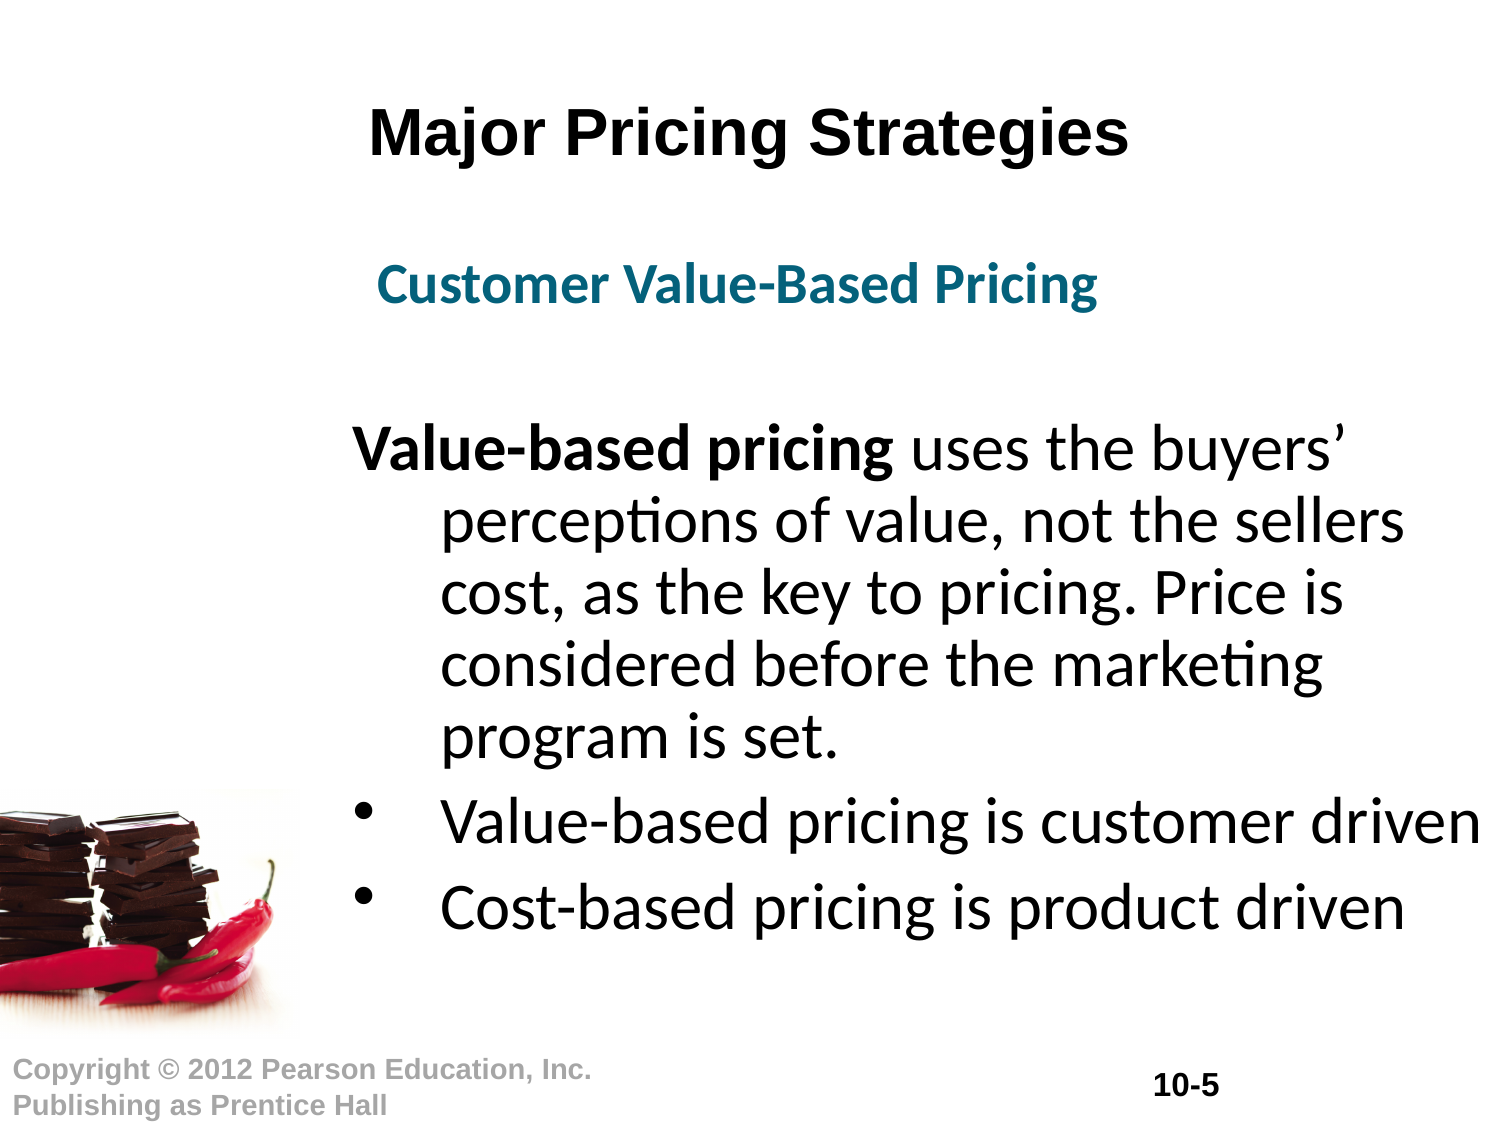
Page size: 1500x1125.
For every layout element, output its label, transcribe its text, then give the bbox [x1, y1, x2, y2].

picture [0, 789, 300, 1039]
list Customer Value-Based Pricing [149, 237, 1326, 301]
list Value-based pricing uses the buyers’ perceptions of value, not the sellers cost, as the key to pricing. Price is considered before the marketing program is set. Value-based pricing is customer driven Cost-based pricing is product driven [337, 312, 1500, 1013]
title Major Pricing Strategies [112, 37, 1388, 226]
